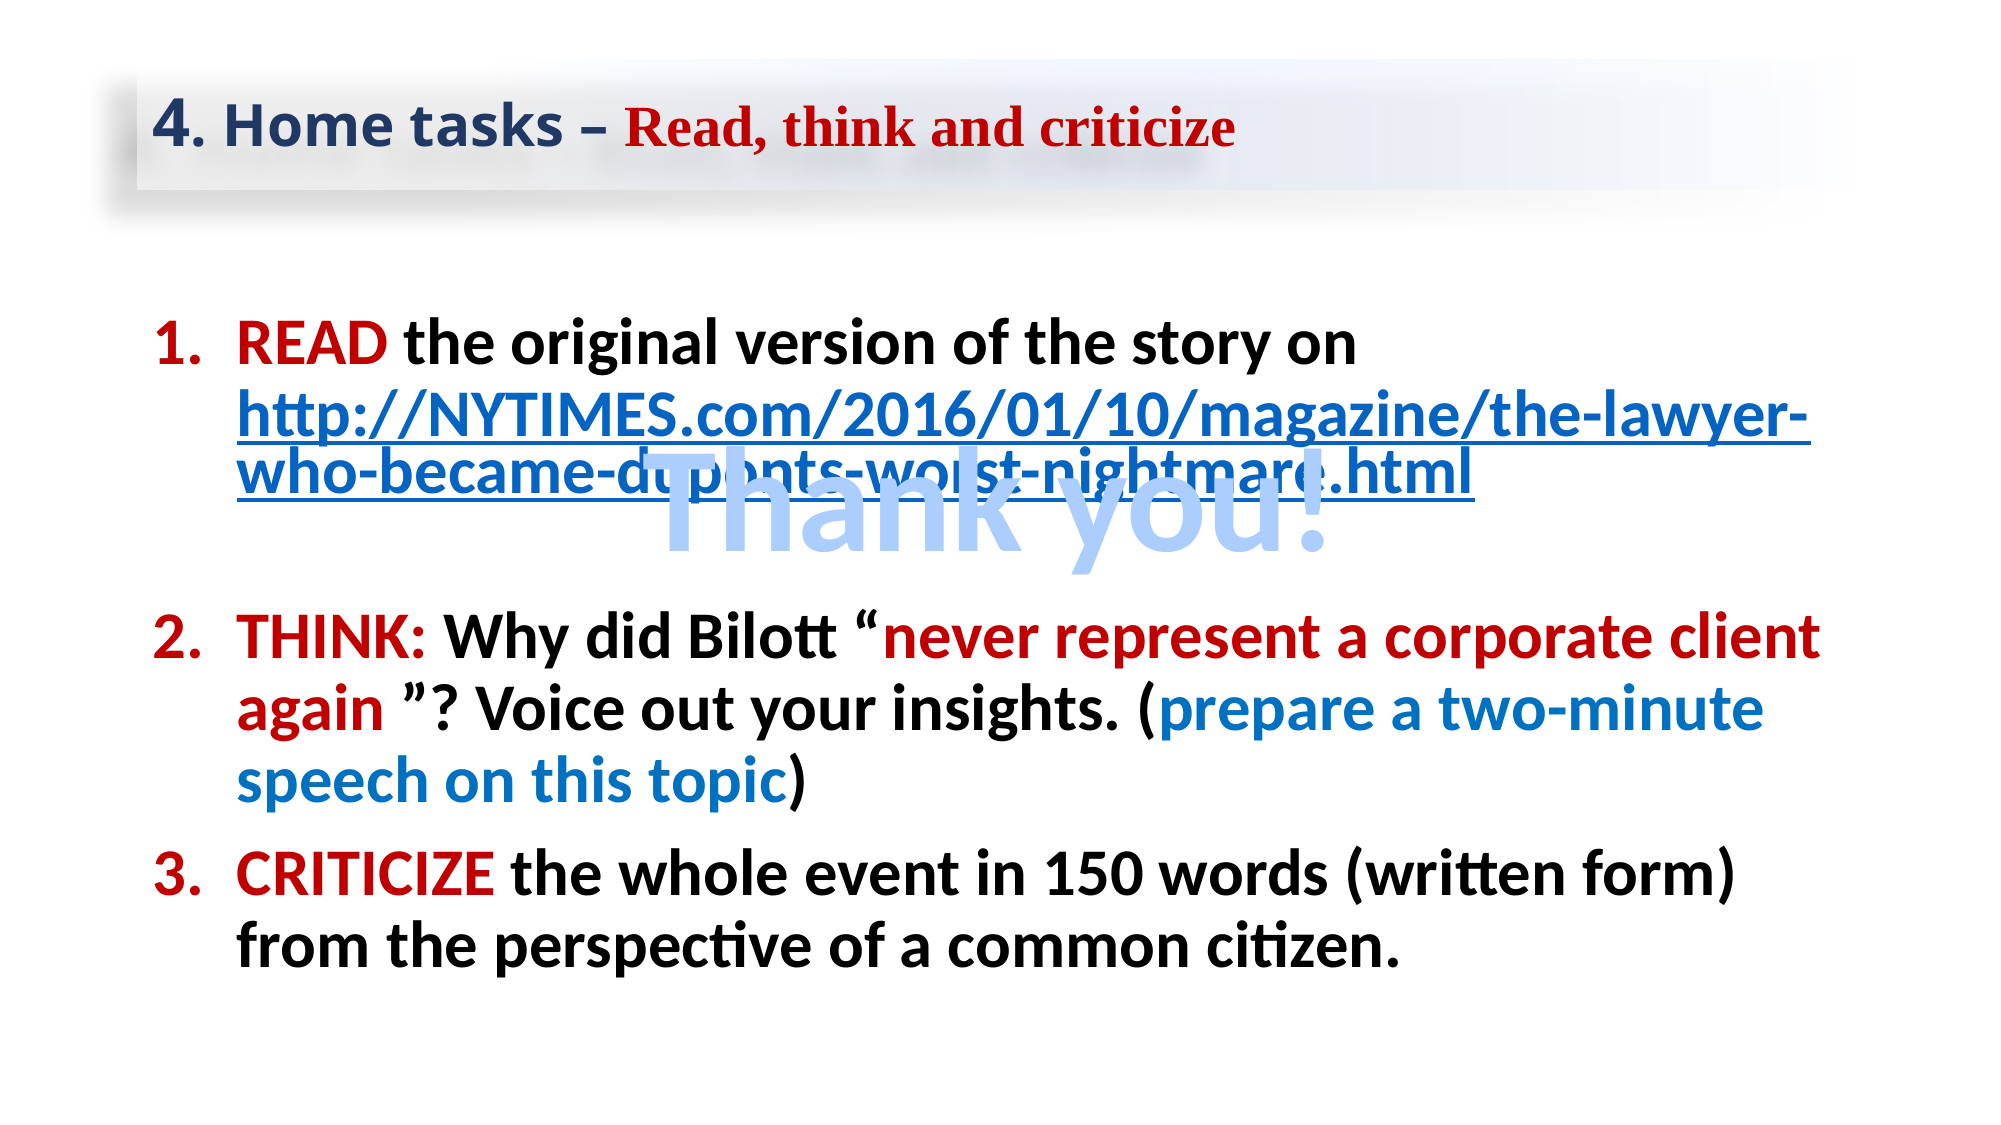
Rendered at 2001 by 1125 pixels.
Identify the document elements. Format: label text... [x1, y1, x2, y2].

text_box Thank you! [328, 393, 1653, 589]
list READ the original version of the story on http://NYTIMES.com/2016/01/10/magazine/the-lawyer-who-became-duponts-worst-nightmare.html THINK: Why did Bilott “never represent a corporate client again ”? Voice out your insights. (prepare a two-minute speech on this topic) CRITICIZE the whole event in 150 words (written form) from the perspective of a common citizen. [137, 299, 1863, 1014]
title 4. Home tasks – Read, think and criticize [137, 59, 1863, 190]
